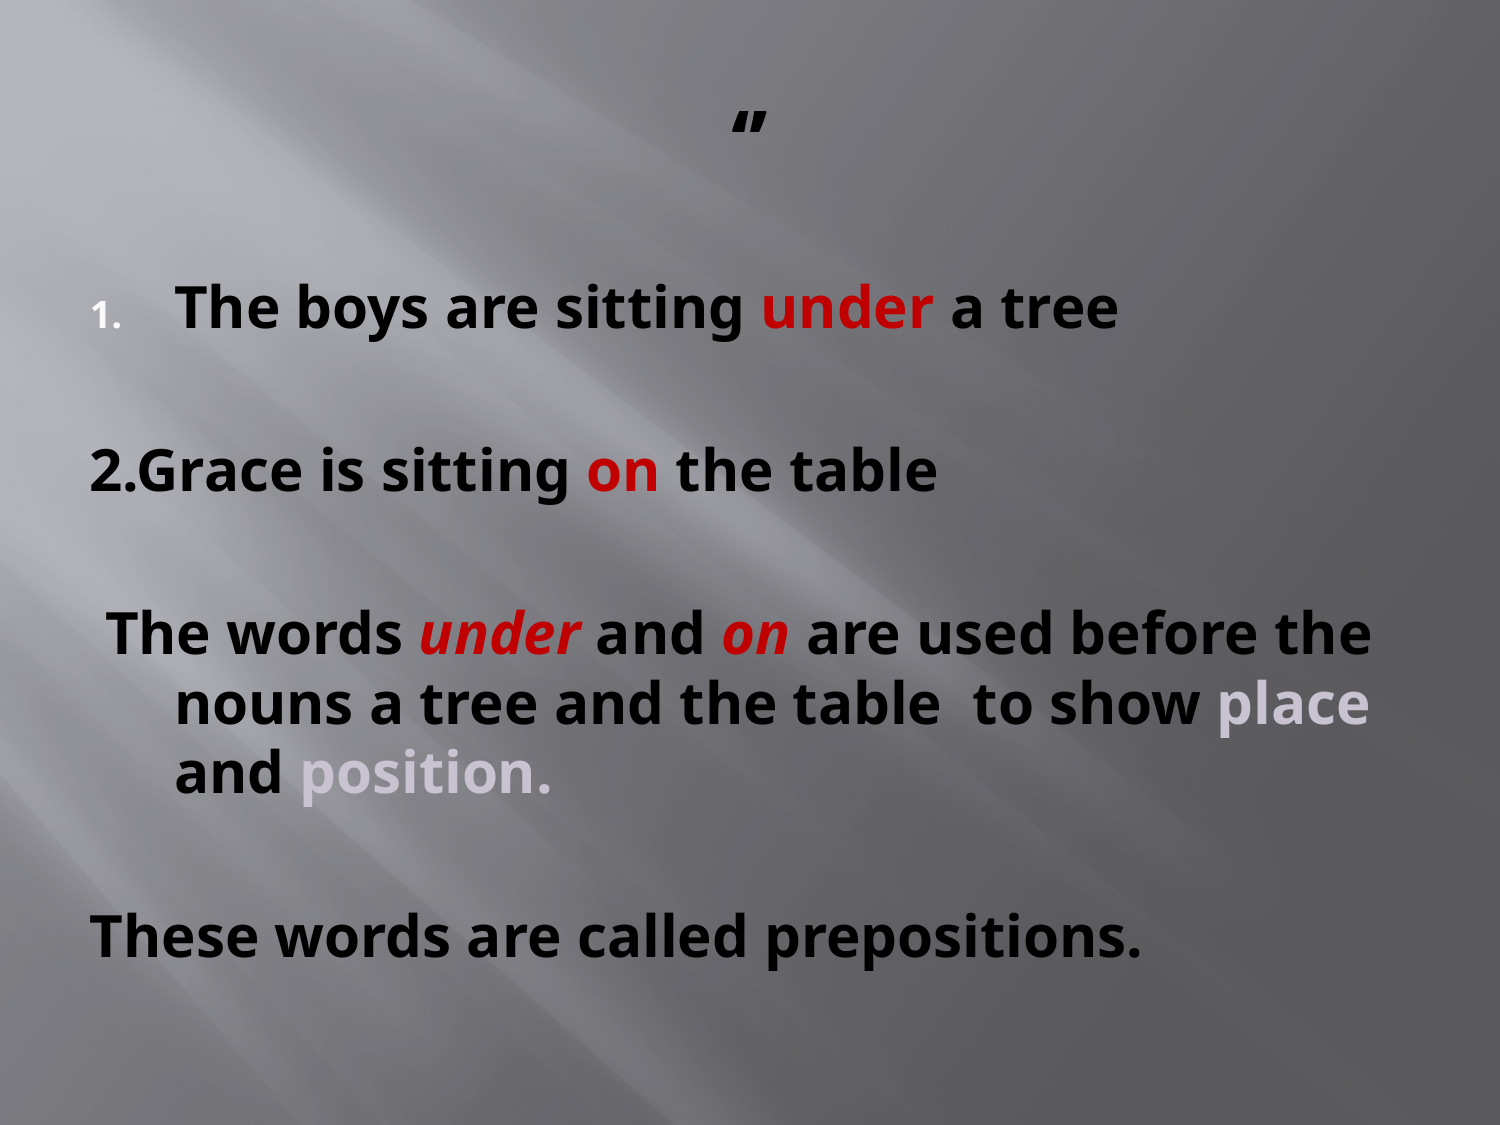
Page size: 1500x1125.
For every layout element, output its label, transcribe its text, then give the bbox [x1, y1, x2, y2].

list The boys are sitting under a tree 2.Grace is sitting on the table The words under and on are used before the nouns a tree and the table to show place and position. These words are called prepositions. [75, 262, 1425, 1035]
title ‘’ [75, 45, 1425, 233]
